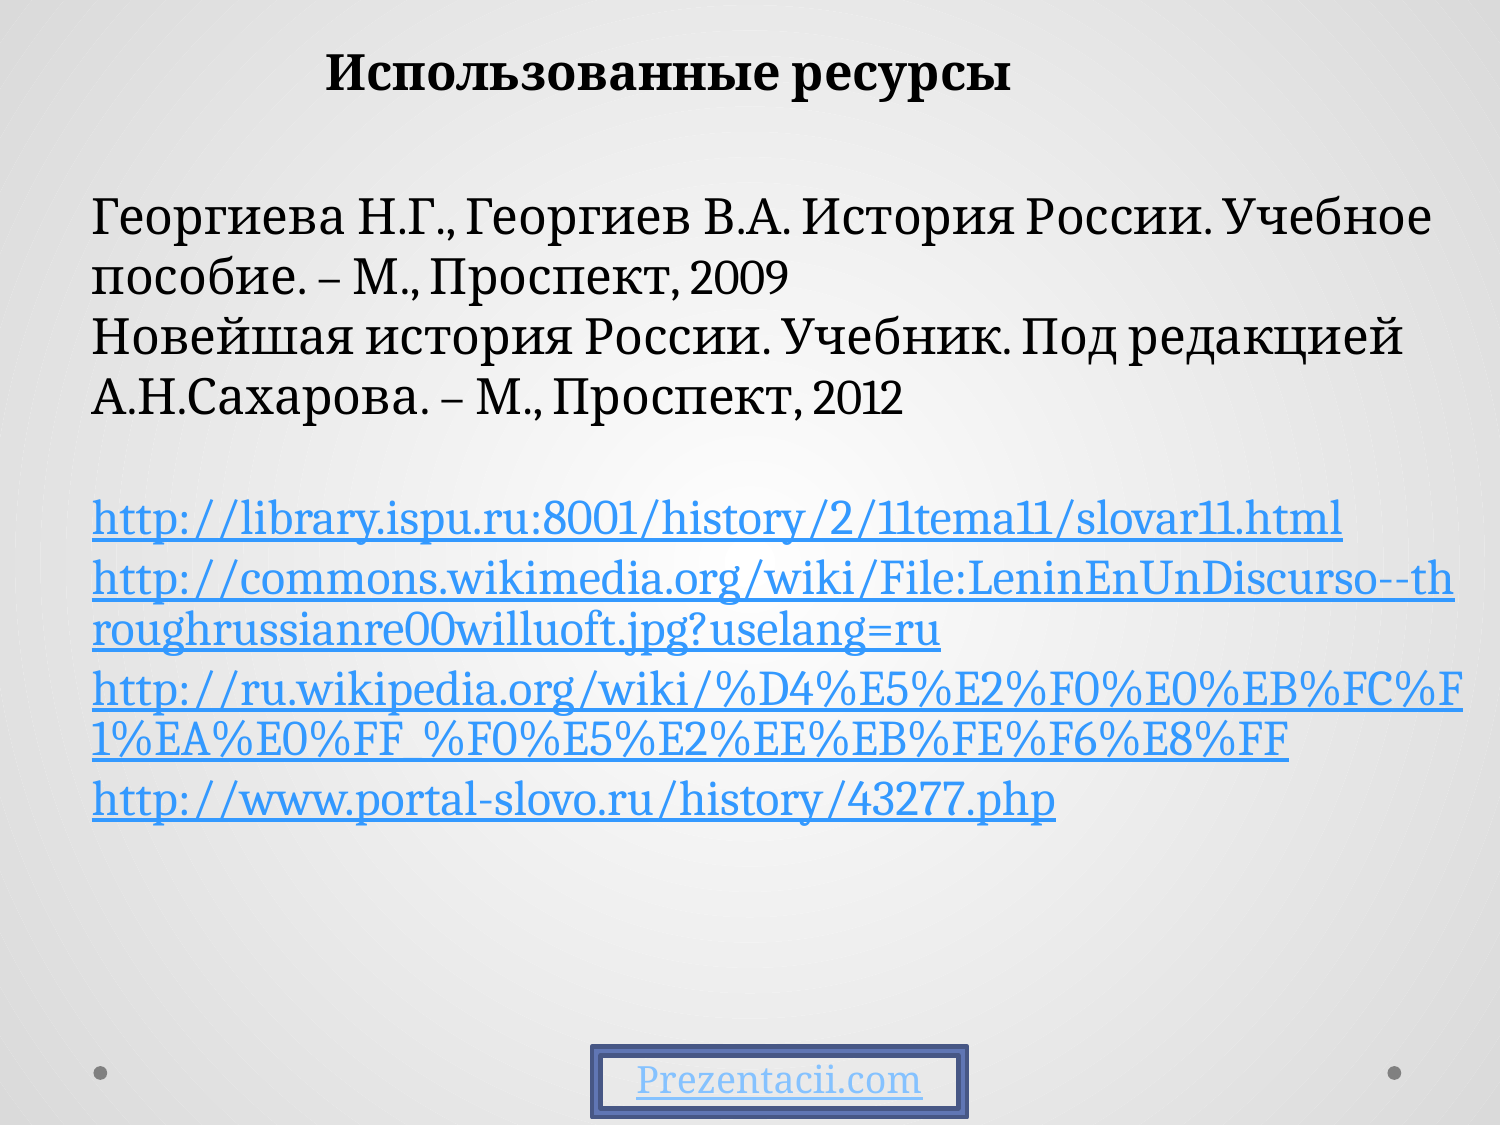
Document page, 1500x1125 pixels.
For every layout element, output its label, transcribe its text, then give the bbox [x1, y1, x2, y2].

text_box Prezentacii.com [590, 1044, 969, 1119]
text_box Георгиева Н.Г., Георгиев В.А. История России. Учебное пособие. – М., Проспект, 2009 Новейшая история России. Учебник. Под редакцией А.Н.Сахарова. – М., Проспект, 2012 http://library.ispu.ru:8001/history/2/11tema11/slovar11.html http://commons.wikimedia.org/wiki/File:LeninEnUnDiscurso--throughrussianre00willuoft.jpg?uselang=ru http://ru.wikipedia.org/wiki/%D4%E5%E2%F0%E0%EB%FC%F1%EA%E0%FF_%F0%E5%E2%EE%EB%FE%F6%E8%FF http://www.portal-slovo.ru/history/43277.php [76, 177, 1483, 793]
text_box Использованные ресурсы [310, 33, 1027, 108]
